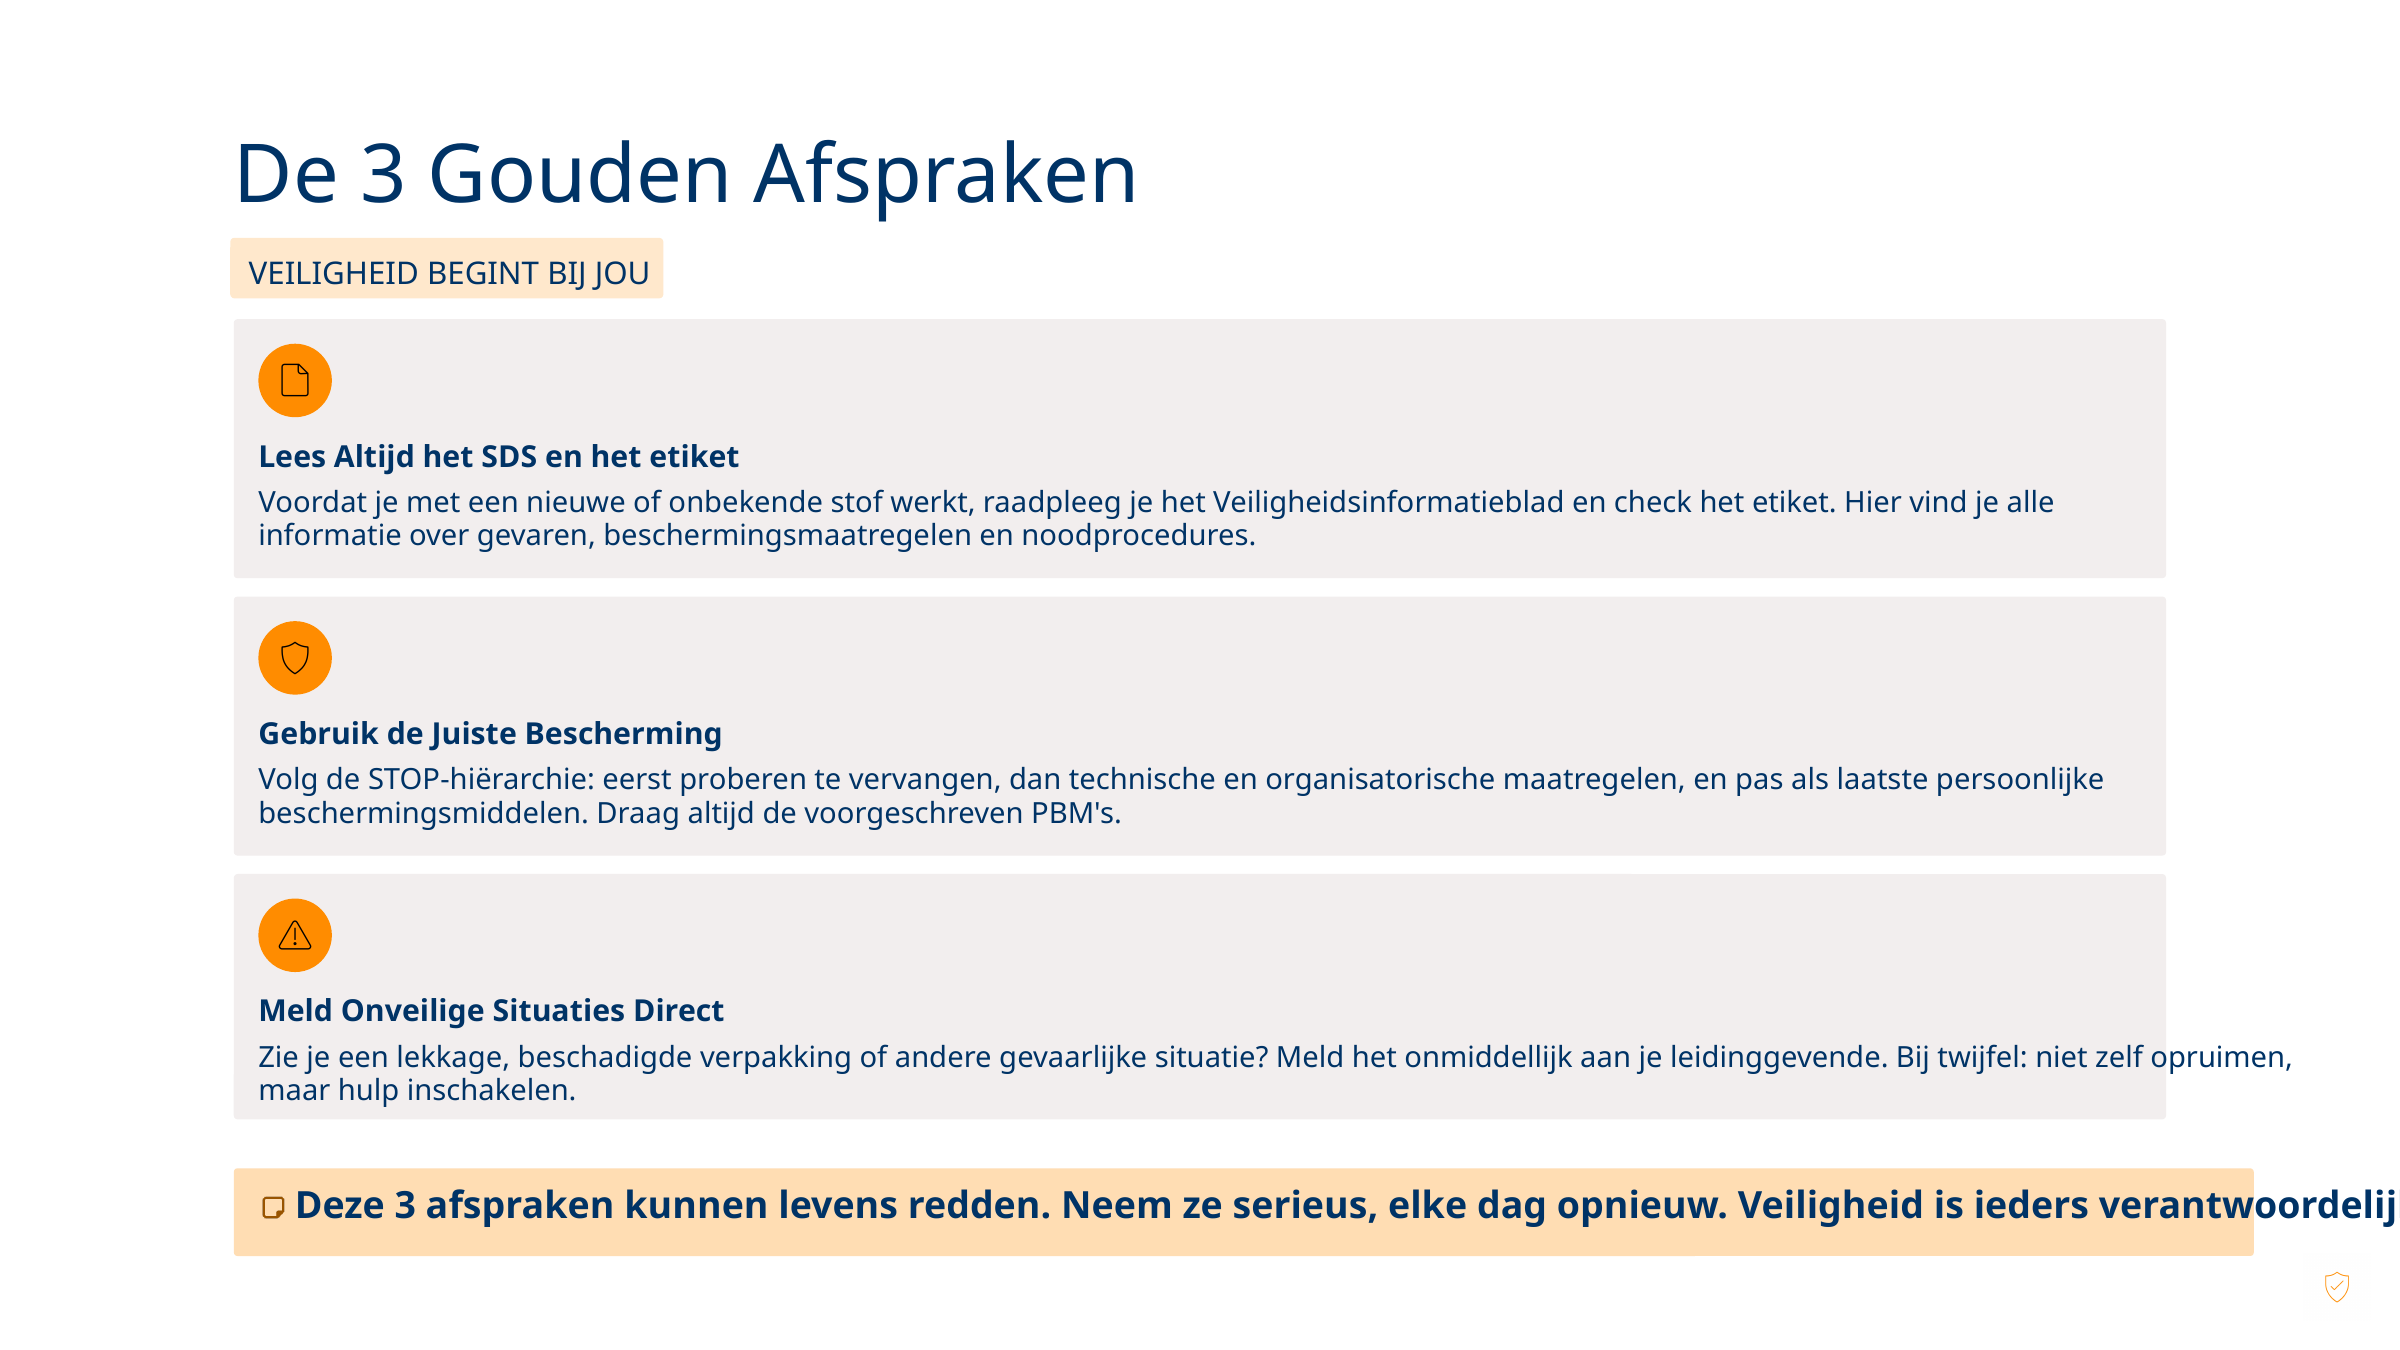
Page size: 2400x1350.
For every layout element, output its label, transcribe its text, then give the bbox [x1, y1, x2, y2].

text_box [233, 319, 2167, 579]
text_box [258, 898, 332, 973]
text_box Zie je een lekkage, beschadigde verpakking of andere gevaarlijke situatie? Meld het onmiddellijk aan je leidinggevende. Bij twijfel: niet zelf opruimen, maar hulp inschakelen. [258, 1039, 2142, 1075]
text_box [230, 237, 664, 299]
picture [258, 1195, 289, 1220]
text_box [233, 1168, 2254, 1257]
picture [2303, 1253, 2371, 1321]
text_box De 3 Gouden Afspraken [233, 142, 959, 220]
text_box Voordat je met een nieuwe of onbekende stof werkt, raadpleeg je het Veiligheidsinformatieblad en check het etiket. Hier vind je alle informatie over gevaren, beschermingsmaatregelen en noodprocedures. [258, 484, 2142, 554]
text_box Volg de STOP-hiërarchie: eerst proberen te vervangen, dan technische en organisatorische maatregelen, en pas als laatste persoonlijke beschermingsmiddelen. Draag altijd de voorgeschreven PBM's. [258, 762, 2142, 832]
text_box [258, 621, 332, 695]
picture [278, 918, 312, 952]
text_box VEILIGHEID BEGINT BIJ JOU [248, 263, 496, 292]
text_box Meld Onveilige Situaties Direct [258, 990, 730, 1029]
text_box [233, 596, 2167, 856]
picture [278, 641, 312, 675]
text_box Gebruik de Juiste Bescherming [258, 712, 741, 752]
text_box [233, 873, 2167, 1120]
picture [278, 363, 312, 397]
text_box Lees Altijd het SDS en het etiket [258, 435, 750, 474]
text_box Deze 3 afspraken kunnen levens redden. Neem ze serieus, elke dag opnieuw. Veiligheid is ieders verantwoordelijkheid! [295, 1193, 2124, 1228]
text_box [258, 343, 332, 418]
